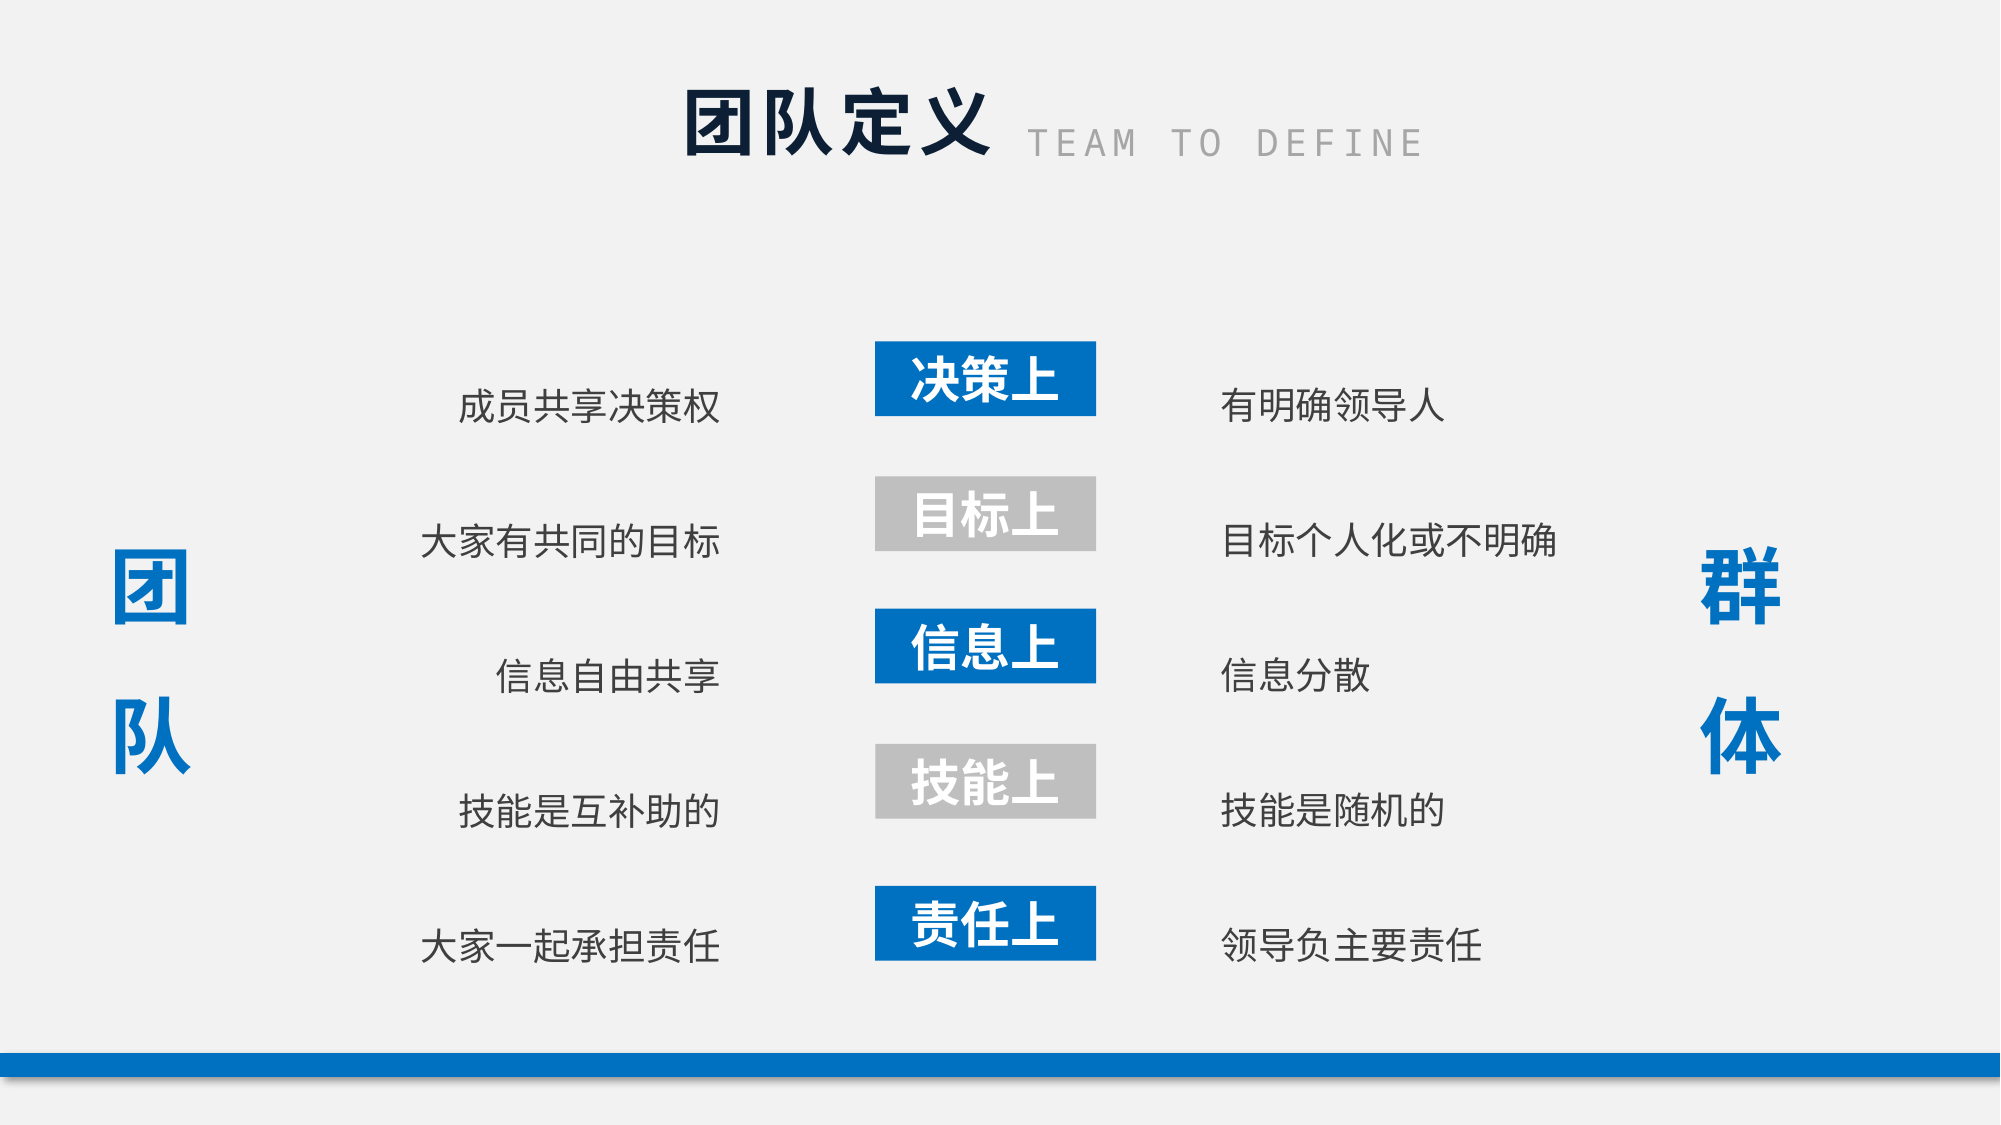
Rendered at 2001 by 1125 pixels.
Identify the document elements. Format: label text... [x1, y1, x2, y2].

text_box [662, 69, 1437, 173]
text_box 成员共享决策权 大家有共同的目标 信息自由共享 技能是互补助的 大家一起承担责任 [138, 285, 736, 976]
text_box 有明确领导人 目标个人化或不明确 信息分散 技能是随机的 领导负主要责任 [1206, 284, 1803, 975]
text_box 团 队 [94, 476, 337, 792]
text_box [0, 1052, 2000, 1078]
text_box 群 体 [1684, 476, 1910, 792]
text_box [875, 341, 1097, 962]
